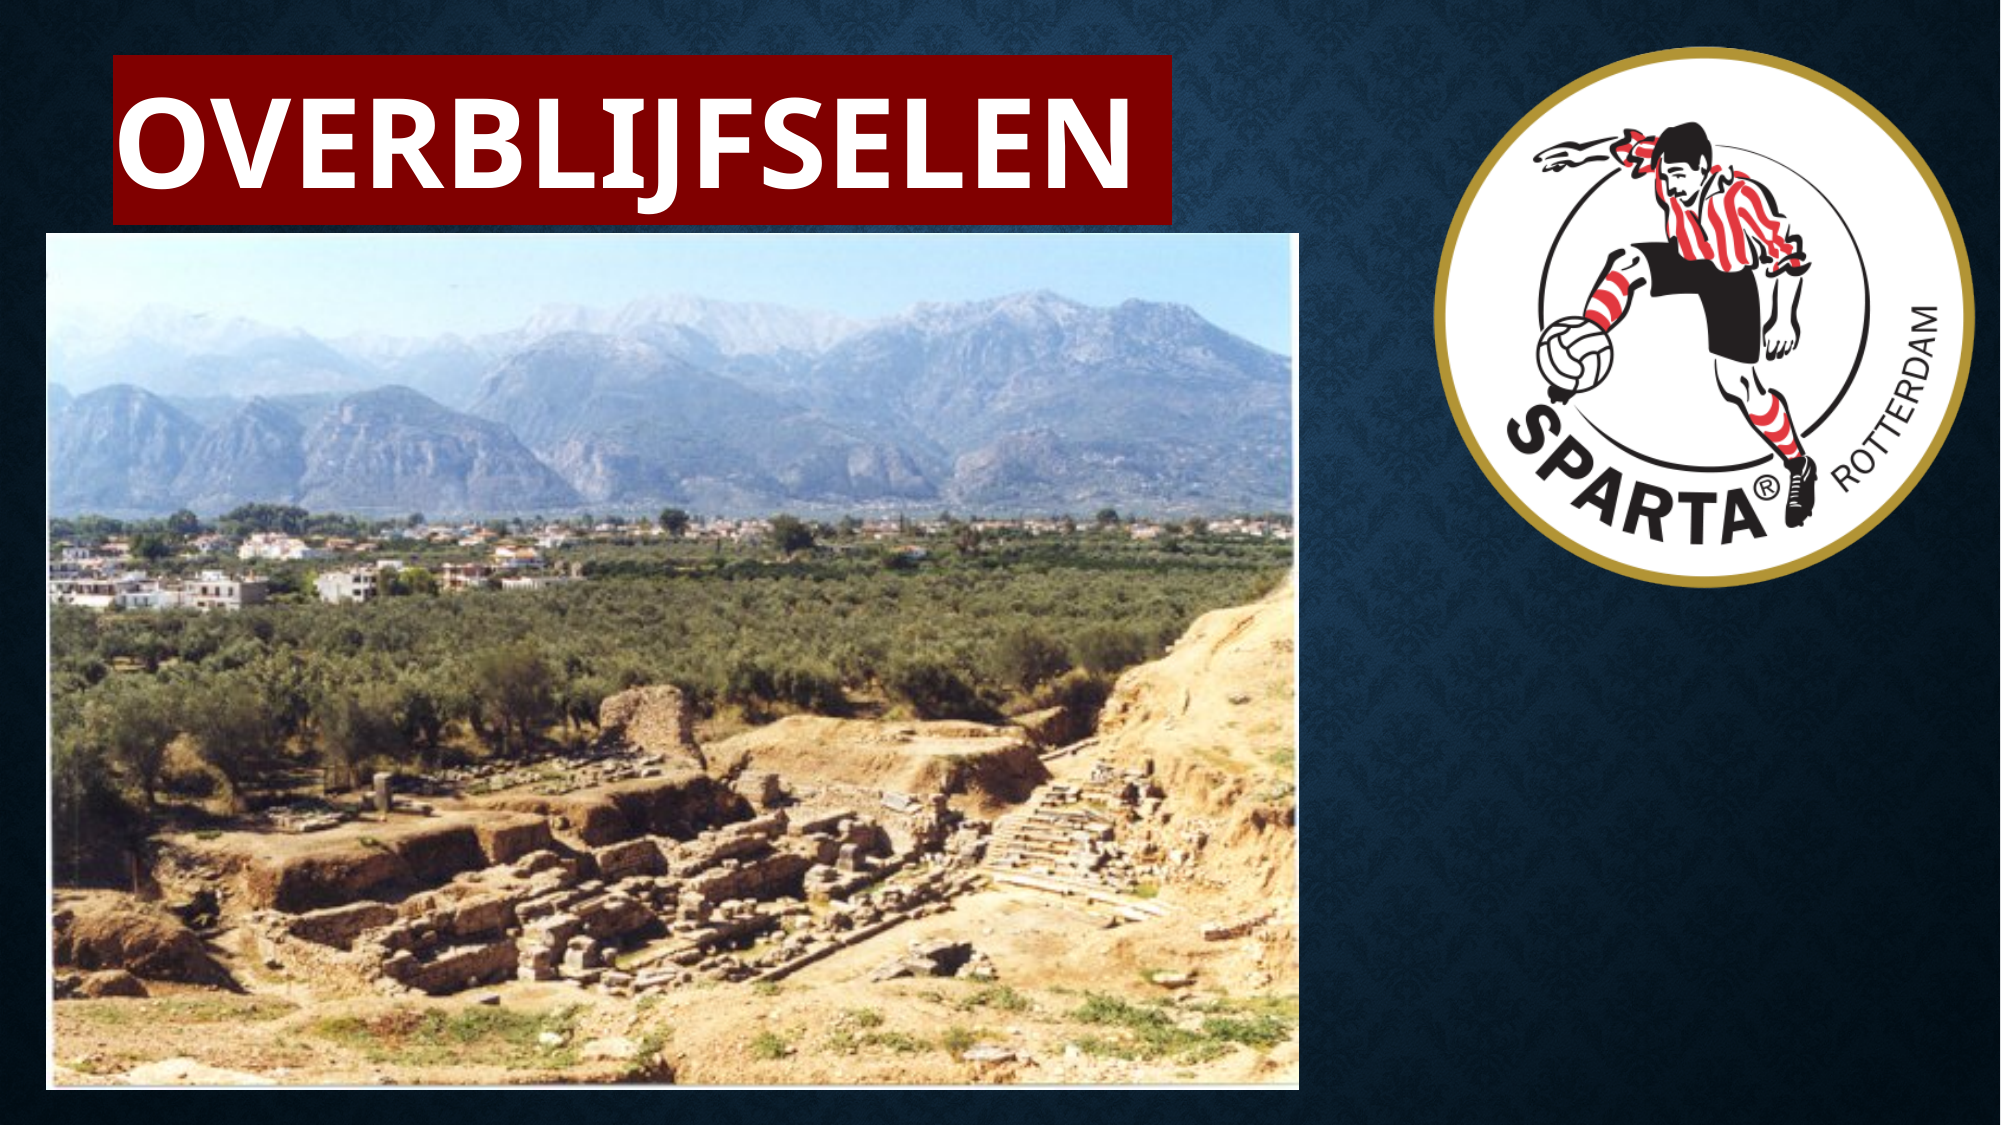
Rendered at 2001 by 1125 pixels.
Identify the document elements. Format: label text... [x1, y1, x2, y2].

picture [46, 232, 1299, 1090]
picture [1408, 21, 2000, 614]
title Overblijfselen [0, 38, 1401, 257]
